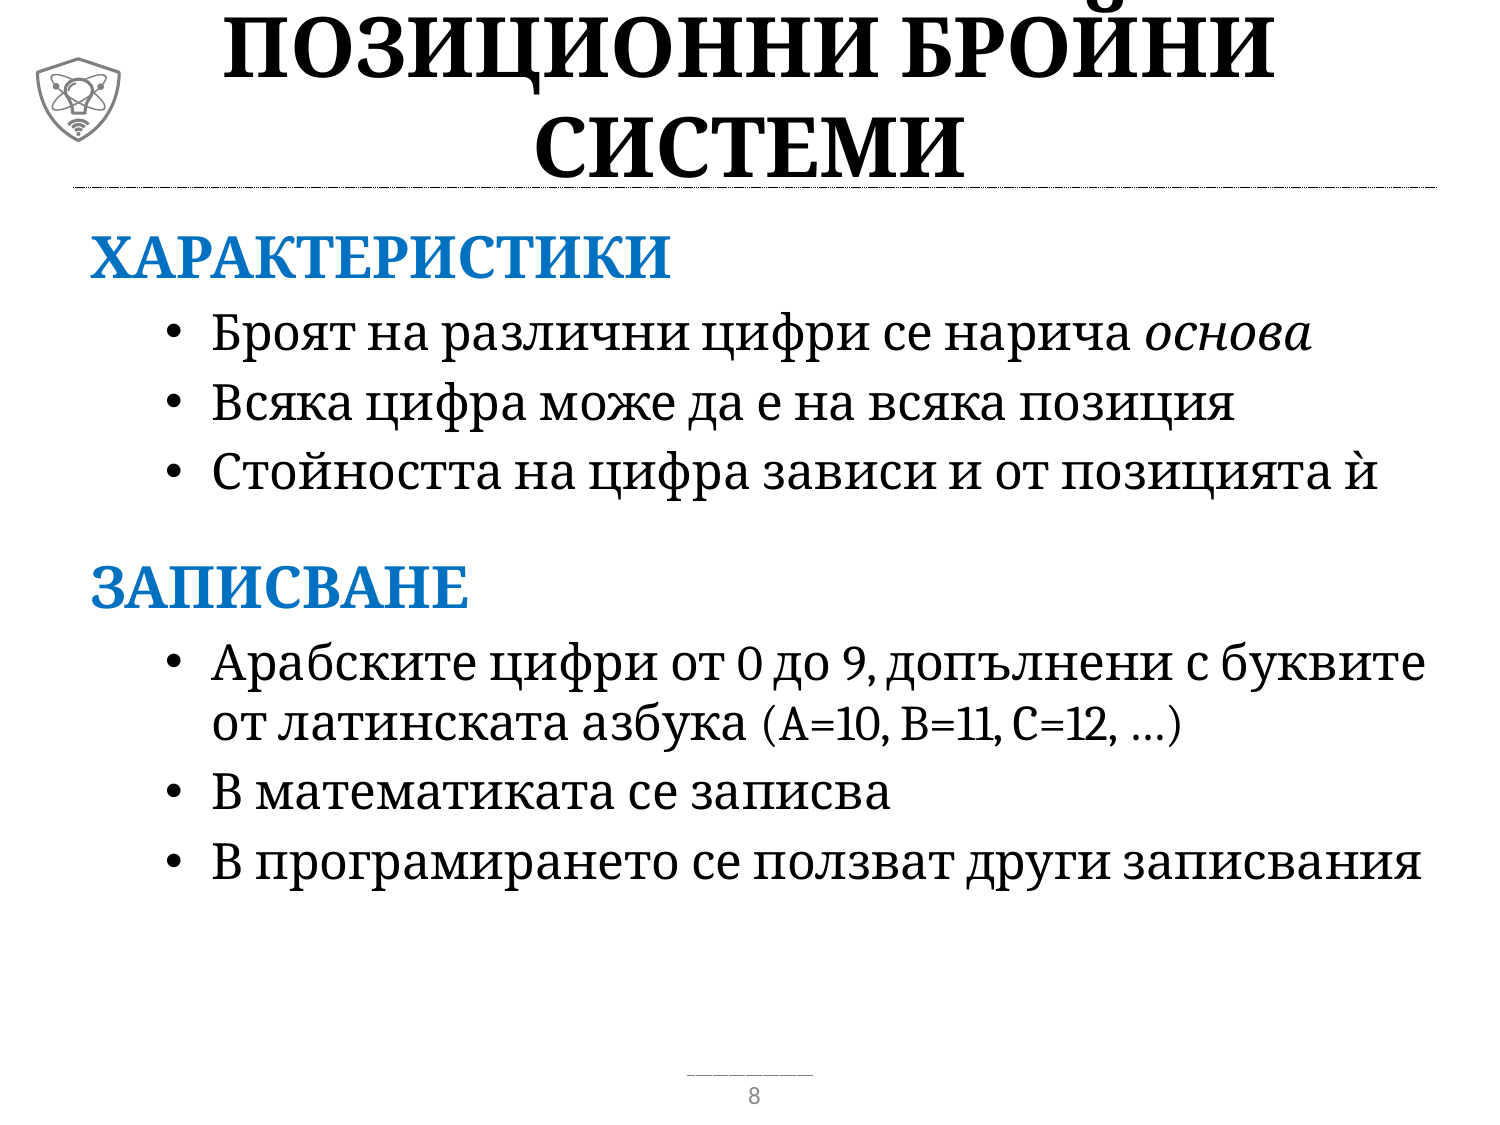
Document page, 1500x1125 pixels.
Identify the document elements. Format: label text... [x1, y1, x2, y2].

slide_number 8 [579, 1065, 930, 1125]
title Позиционни бройни системи [0, 0, 1500, 188]
